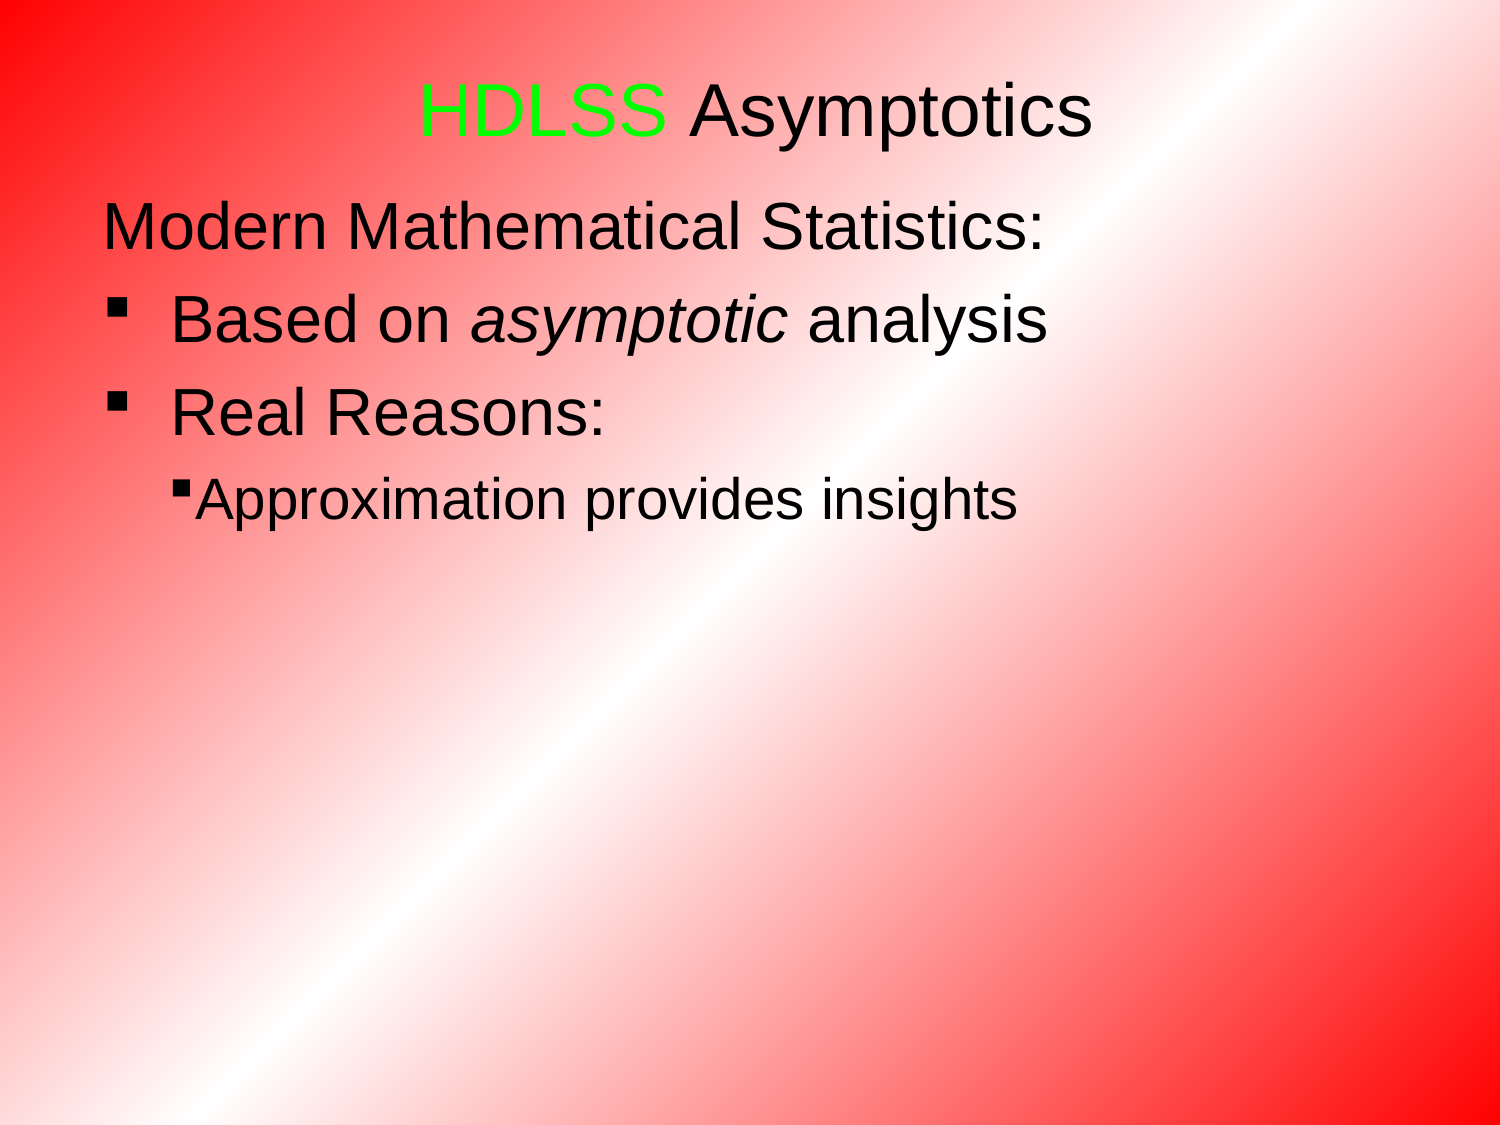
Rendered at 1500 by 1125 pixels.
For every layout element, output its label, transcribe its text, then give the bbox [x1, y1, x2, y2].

title HDLSS Asymptotics [50, 24, 1463, 188]
list Modern Mathematical Statistics: Based on asymptotic analysis Real Reasons: Approximation provides insights [87, 174, 1409, 1088]
